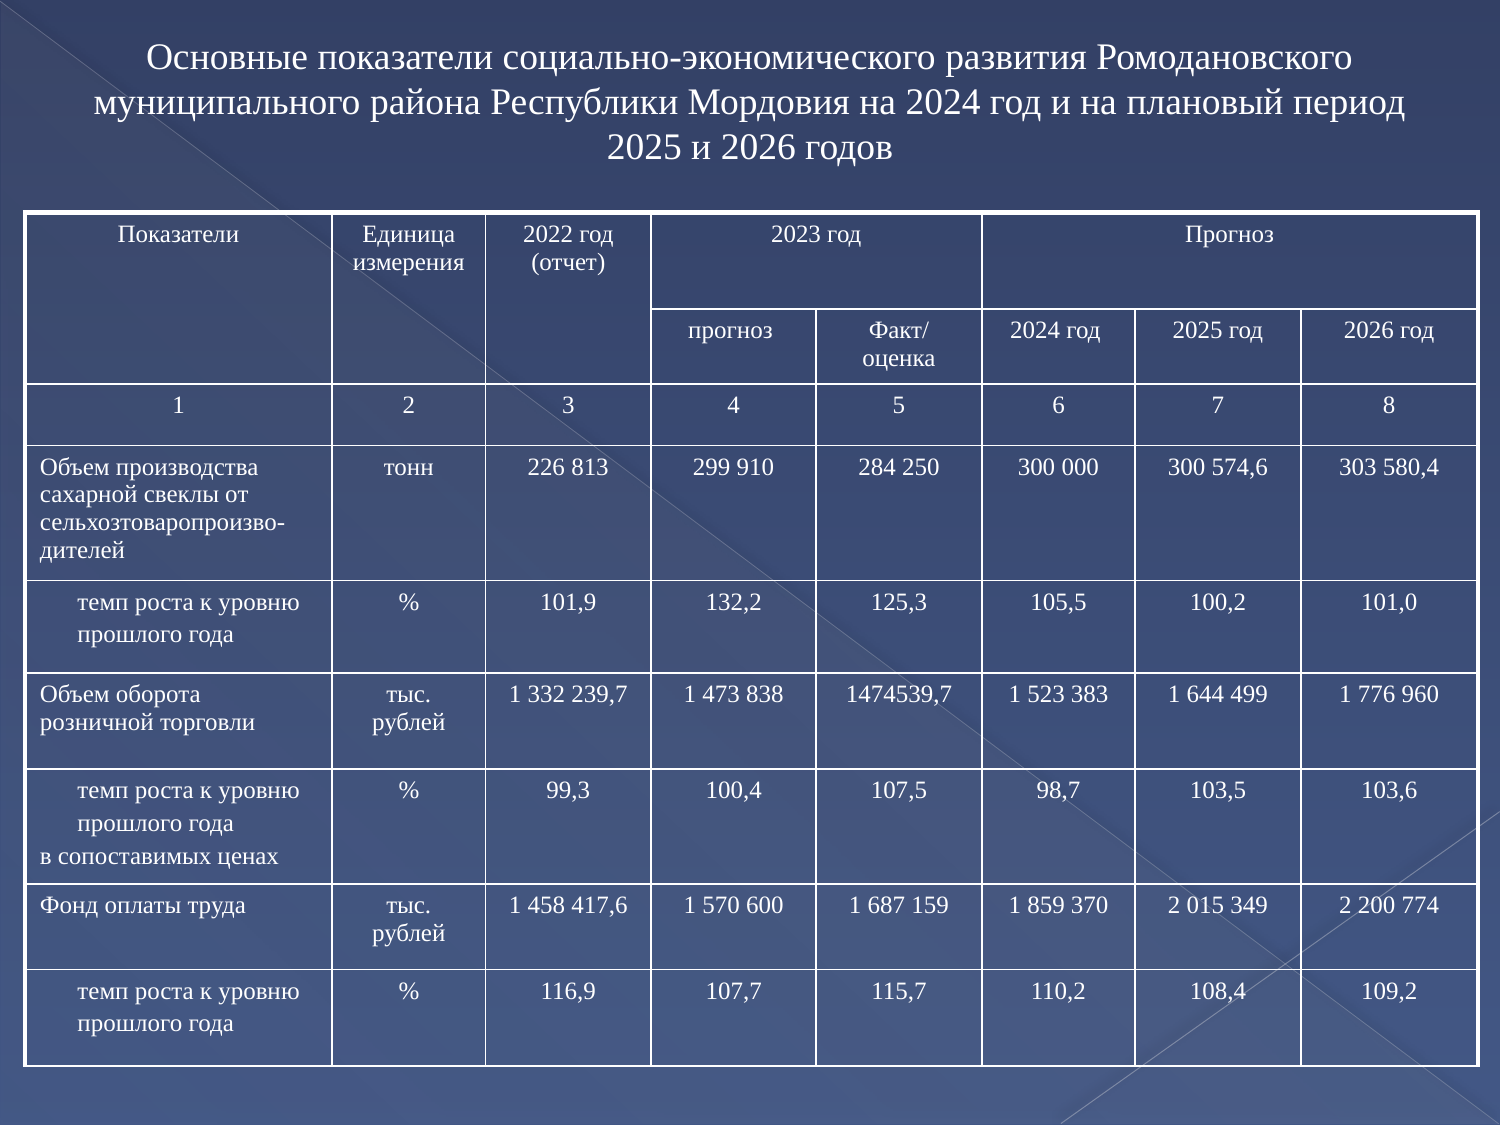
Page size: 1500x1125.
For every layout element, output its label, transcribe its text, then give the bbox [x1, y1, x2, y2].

table_cell прогноз [652, 310, 815, 383]
table_cell 2024 год [983, 310, 1134, 383]
table_cell 3 [486, 385, 650, 445]
table_cell 101,9 [486, 581, 650, 672]
table_cell 300 574,6 [1136, 446, 1300, 580]
table_cell 1 458 417,6 [486, 885, 650, 969]
table_cell 101,0 [1302, 581, 1476, 672]
table_cell 226 813 [486, 446, 650, 580]
table_cell 2026 год [1302, 310, 1476, 383]
table_cell 100,4 [652, 770, 815, 883]
table_cell 284 250 [817, 446, 981, 580]
table_cell 303 580,4 [1302, 446, 1476, 580]
table_cell темп роста к уровню прошлого года [27, 581, 331, 672]
table_cell % [333, 770, 485, 883]
table_cell 100,2 [1136, 581, 1300, 672]
table_cell Объем производства сахарной свеклы от сельхозтоваропроизво-дителей [27, 446, 331, 580]
table_cell 2 015 349 [1136, 885, 1300, 969]
table_cell 5 [817, 385, 981, 445]
table_cell 125,3 [817, 581, 981, 672]
table_cell 7 [1136, 385, 1300, 445]
table_cell тонн [333, 446, 485, 580]
table_cell 2 [333, 385, 485, 445]
table_cell Факт/ оценка [817, 310, 981, 383]
table_cell 1 687 159 [817, 885, 981, 969]
table_cell тыс. рублей [333, 674, 485, 768]
table_header 2022 год (отчет) [486, 215, 650, 383]
table_cell % [333, 581, 485, 672]
table_cell 1 776 960 [1302, 674, 1476, 768]
table_cell 103,5 [1136, 770, 1300, 883]
table_cell 1 570 600 [652, 885, 815, 969]
table_cell 1 473 838 [652, 674, 815, 768]
table_cell 6 [983, 385, 1134, 445]
table_header Показатели [27, 215, 331, 383]
table_cell 116,9 [486, 970, 650, 1065]
table_cell 1 644 499 [1136, 674, 1300, 768]
table_cell темп роста к уровню прошлого года в сопоставимых ценах [27, 770, 331, 883]
table_cell 107,7 [652, 970, 815, 1065]
table_cell 8 [1302, 385, 1476, 445]
table_cell Объем оборота розничной торговли [27, 674, 331, 768]
table_cell 1 [27, 385, 331, 445]
table_cell 132,2 [652, 581, 815, 672]
table_cell тыс. рублей [333, 885, 485, 969]
table_cell 115,7 [817, 970, 981, 1065]
table_cell 103,6 [1302, 770, 1476, 883]
table_header 2023 год [652, 215, 981, 308]
table_header Единица измерения [333, 215, 485, 383]
table_cell 1 523 383 [983, 674, 1134, 768]
table_header Прогноз [983, 215, 1476, 308]
table_cell Фонд оплаты труда [27, 885, 331, 969]
table_cell 2 200 774 [1302, 885, 1476, 969]
text_box Основные показатели социально-экономического развития Ромодановского муниципального района Республики Мордовия на 2024 год и на плановый период 2025 и 2026 годов [74, 24, 1425, 175]
table_cell темп роста к уровню прошлого года [27, 970, 331, 1065]
table_cell 2025 год [1136, 310, 1300, 383]
table_cell 107,5 [817, 770, 981, 883]
table_cell 4 [652, 385, 815, 445]
table_cell 1 332 239,7 [486, 674, 650, 768]
table_cell 98,7 [983, 770, 1134, 883]
table_cell 99,3 [486, 770, 650, 883]
table_cell 109,2 [1302, 970, 1476, 1065]
table_cell 105,5 [983, 581, 1134, 672]
table_cell 299 910 [652, 446, 815, 580]
table_cell 1 859 370 [983, 885, 1134, 969]
table_cell % [333, 970, 485, 1065]
table_cell 1474539,7 [817, 674, 981, 768]
table_cell 300 000 [983, 446, 1134, 580]
table_cell 110,2 [983, 970, 1134, 1065]
table_cell 108,4 [1136, 970, 1300, 1065]
